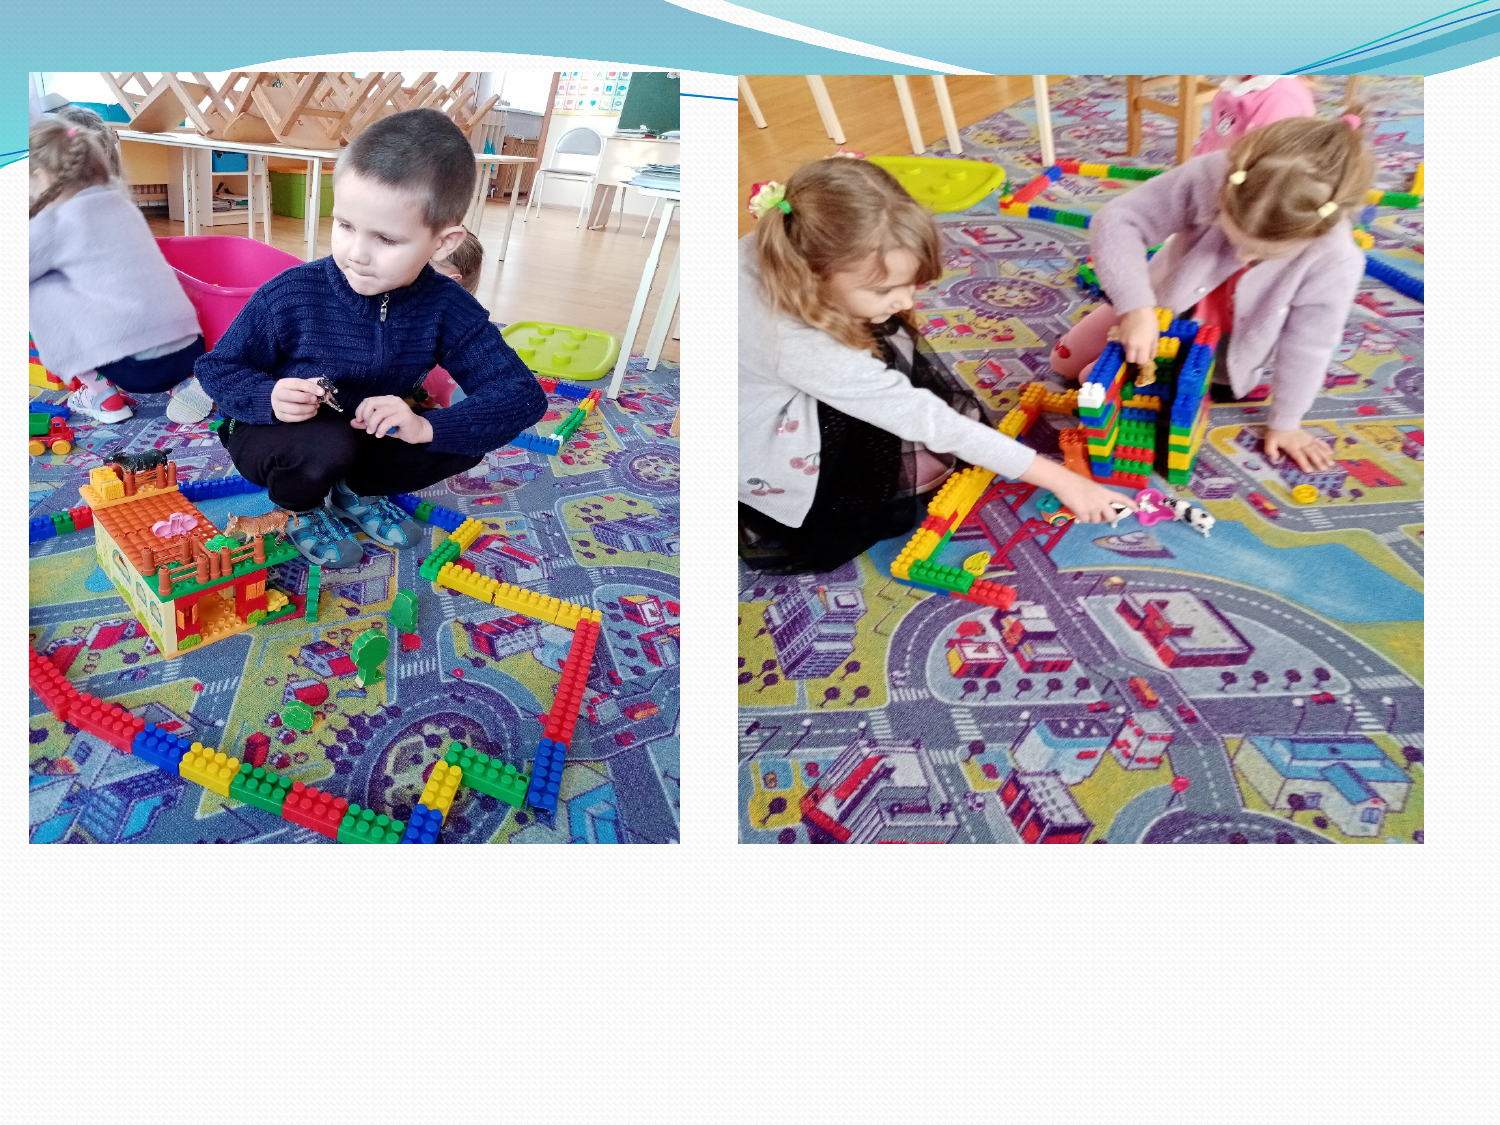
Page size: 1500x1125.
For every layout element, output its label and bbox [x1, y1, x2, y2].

picture [737, 75, 1424, 845]
picture [29, 71, 680, 845]
